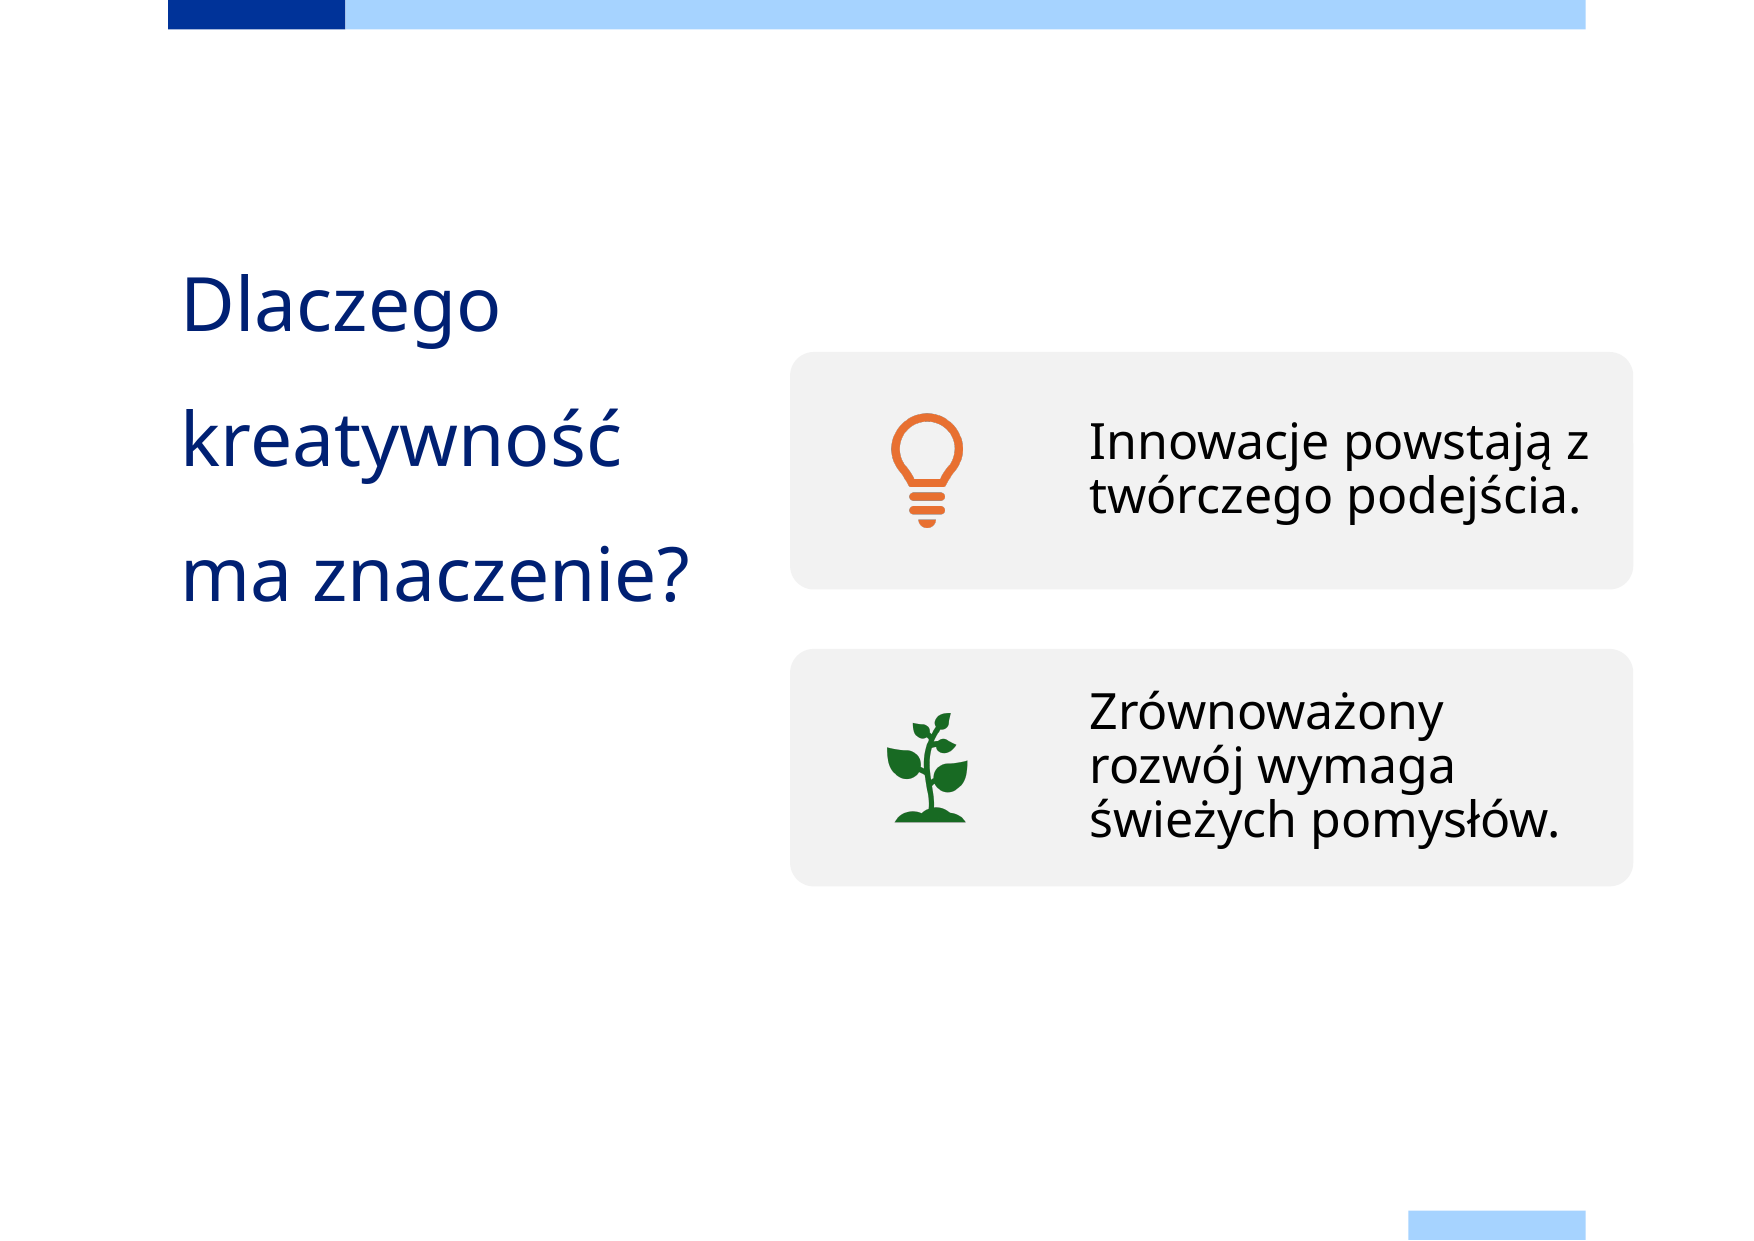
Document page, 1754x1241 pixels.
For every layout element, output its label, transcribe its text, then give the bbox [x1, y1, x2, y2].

title Dlaczego kreatywność ma znaczenie? [180, 211, 748, 1015]
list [790, 223, 1634, 1016]
